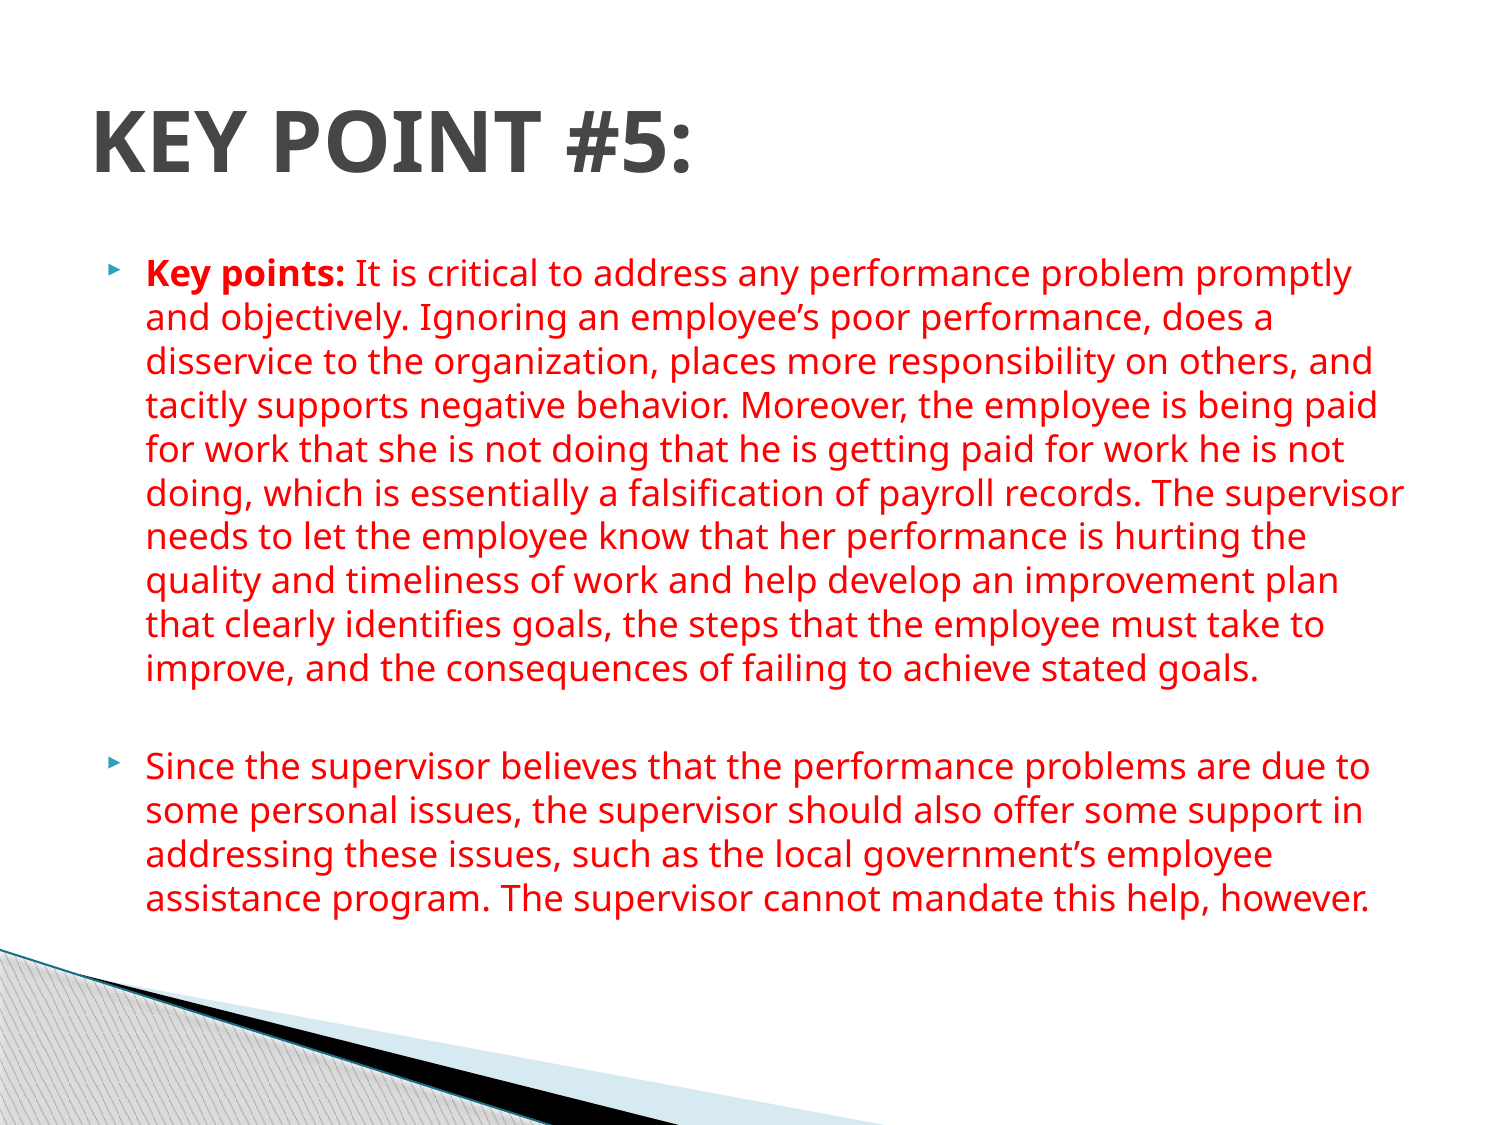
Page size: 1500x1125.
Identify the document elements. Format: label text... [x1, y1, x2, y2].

list Key points: It is critical to address any performance problem promptly and objectively. Ignoring an employee’s poor performance, does a disservice to the organization, places more responsibility on others, and tacitly supports negative behavior. Moreover, the employee is being paid for work that she is not doing that he is getting paid for work he is not doing, which is essentially a falsification of payroll records. The supervisor needs to let the employee know that her performance is hurting the quality and timeliness of work and help develop an improvement plan that clearly identifies goals, the steps that the employee must take to improve, and the consequences of failing to achieve stated goals. Since the supervisor believes that the performance problems are due to some personal issues, the supervisor should also offer some support in addressing these issues, such as the local government’s employee assistance program. The supervisor cannot mandate this help, however. [75, 243, 1425, 986]
title KEY POINT #5: [75, 45, 1425, 233]
